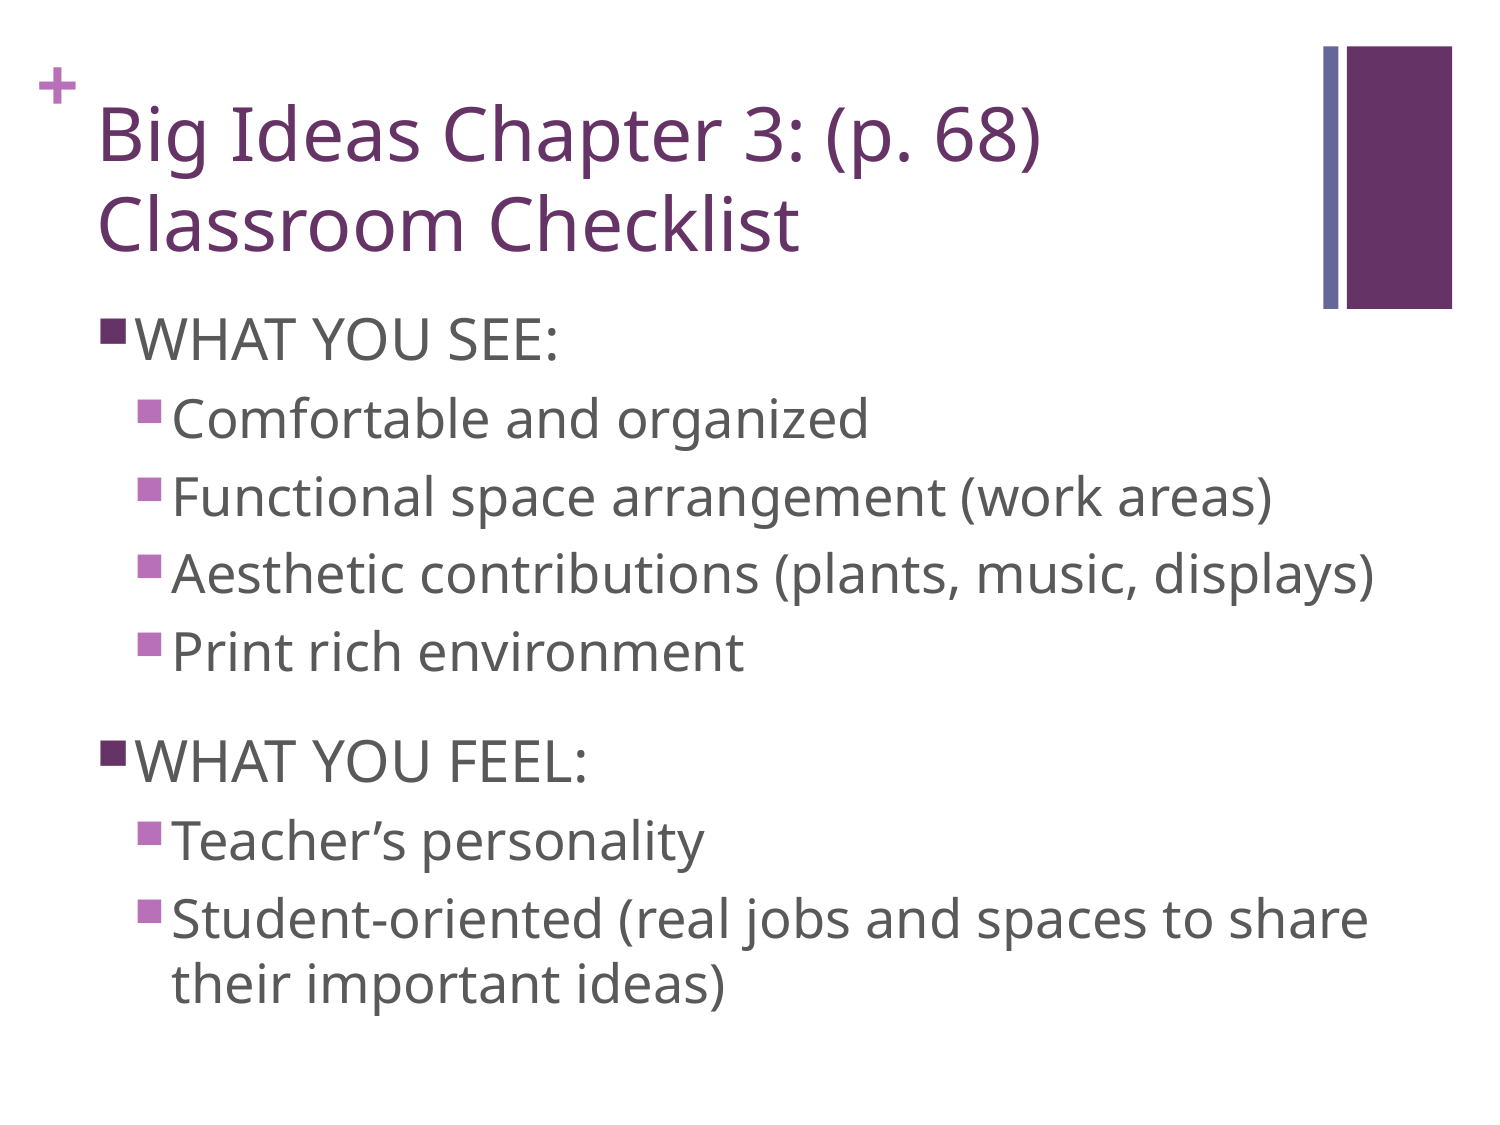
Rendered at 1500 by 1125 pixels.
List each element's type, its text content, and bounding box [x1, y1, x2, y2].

title Big Ideas Chapter 3: (p. 68) Classroom Checklist [81, 79, 1322, 263]
list WHAT YOU SEE: Comfortable and organized Functional space arrangement (work areas) Aesthetic contributions (plants, music, displays) Print rich environment WHAT YOU FEEL: Teacher’s personality Student-oriented (real jobs and spaces to share their important ideas) [81, 294, 1456, 1095]
